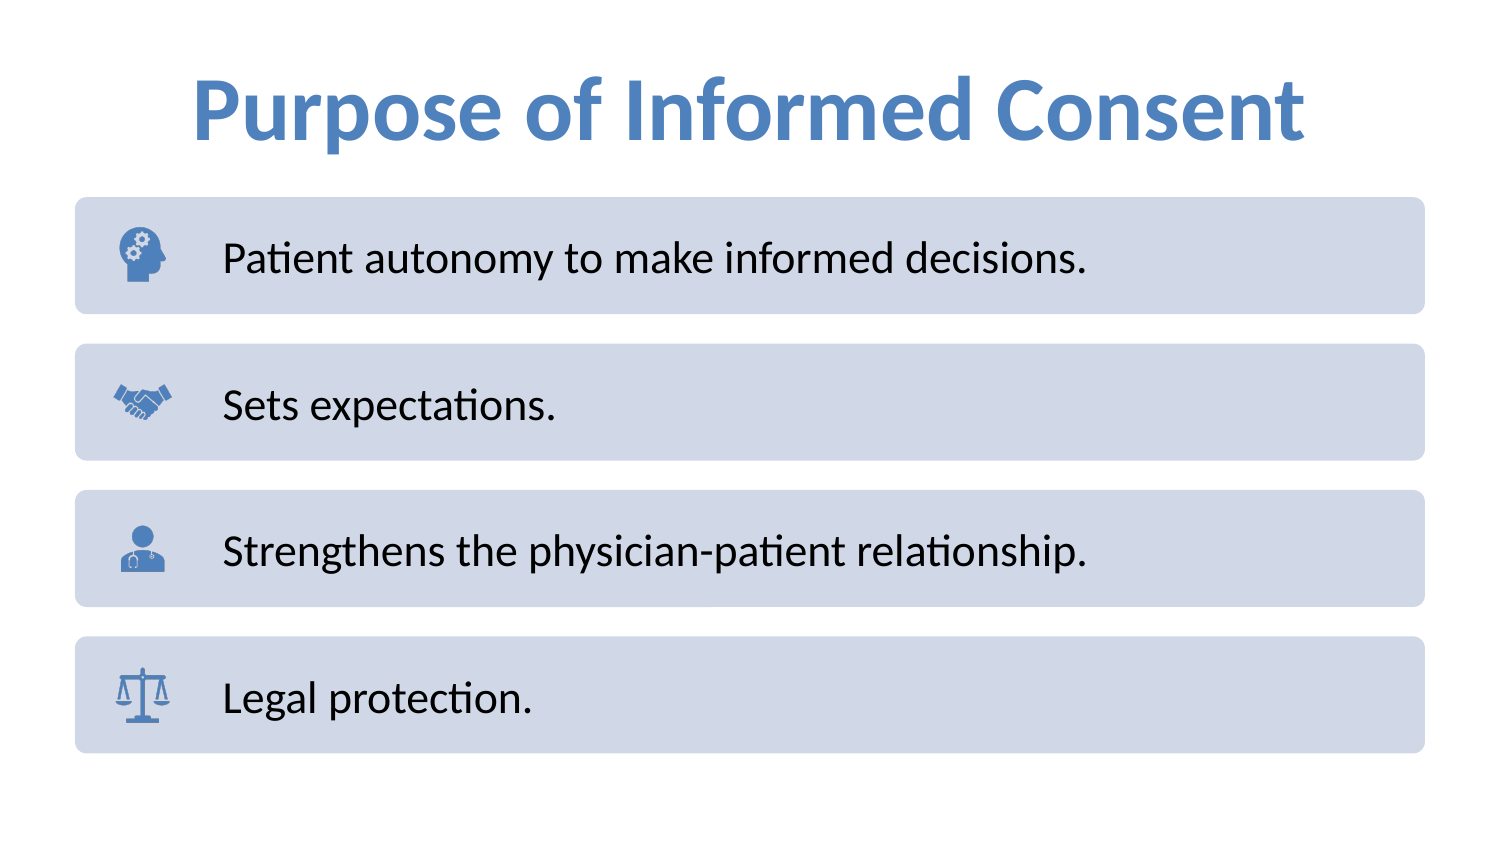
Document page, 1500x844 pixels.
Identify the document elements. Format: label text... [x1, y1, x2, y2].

title Purpose of Informed Consent [75, 33, 1425, 175]
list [74, 196, 1426, 754]
